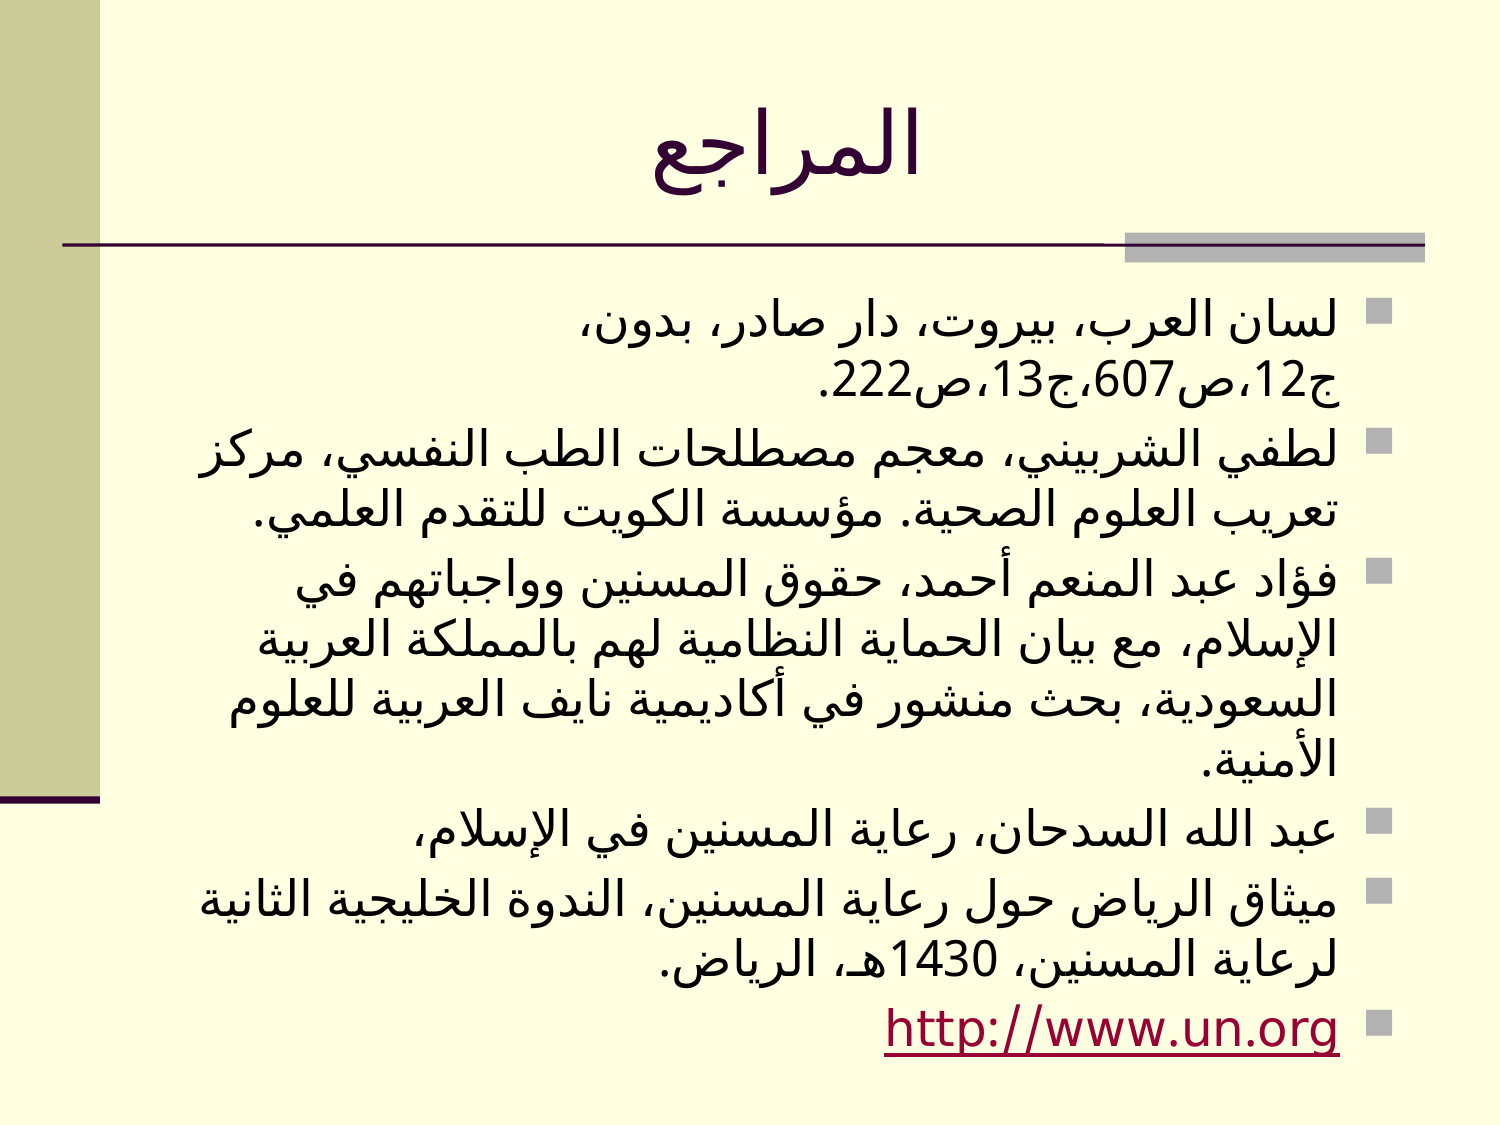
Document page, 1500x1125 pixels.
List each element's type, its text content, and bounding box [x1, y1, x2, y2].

title المراجع [150, 45, 1425, 234]
list لسان العرب، بيروت، دار صادر، بدون، ج12،ص607،ج13،ص222. لطفي الشربيني، معجم مصطلحات الطب النفسي، مركز تعريب العلوم الصحية. مؤسسة الكويت للتقدم العلمي. فؤاد عبد المنعم أحمد، حقوق المسنين وواجباتهم في الإسلام، مع بيان الحماية النظامية لهم بالمملكة العربية السعودية، بحث منشور في أكاديمية نايف العربية للعلوم الأمنية. عبد الله السدحان، رعاية المسنين في الإسلام، ميثاق الرياض حول رعاية المسنين، الندوة الخليجية الثانية لرعاية المسنين، 1430هـ، الرياض. http://www.un.org [150, 278, 1412, 1083]
